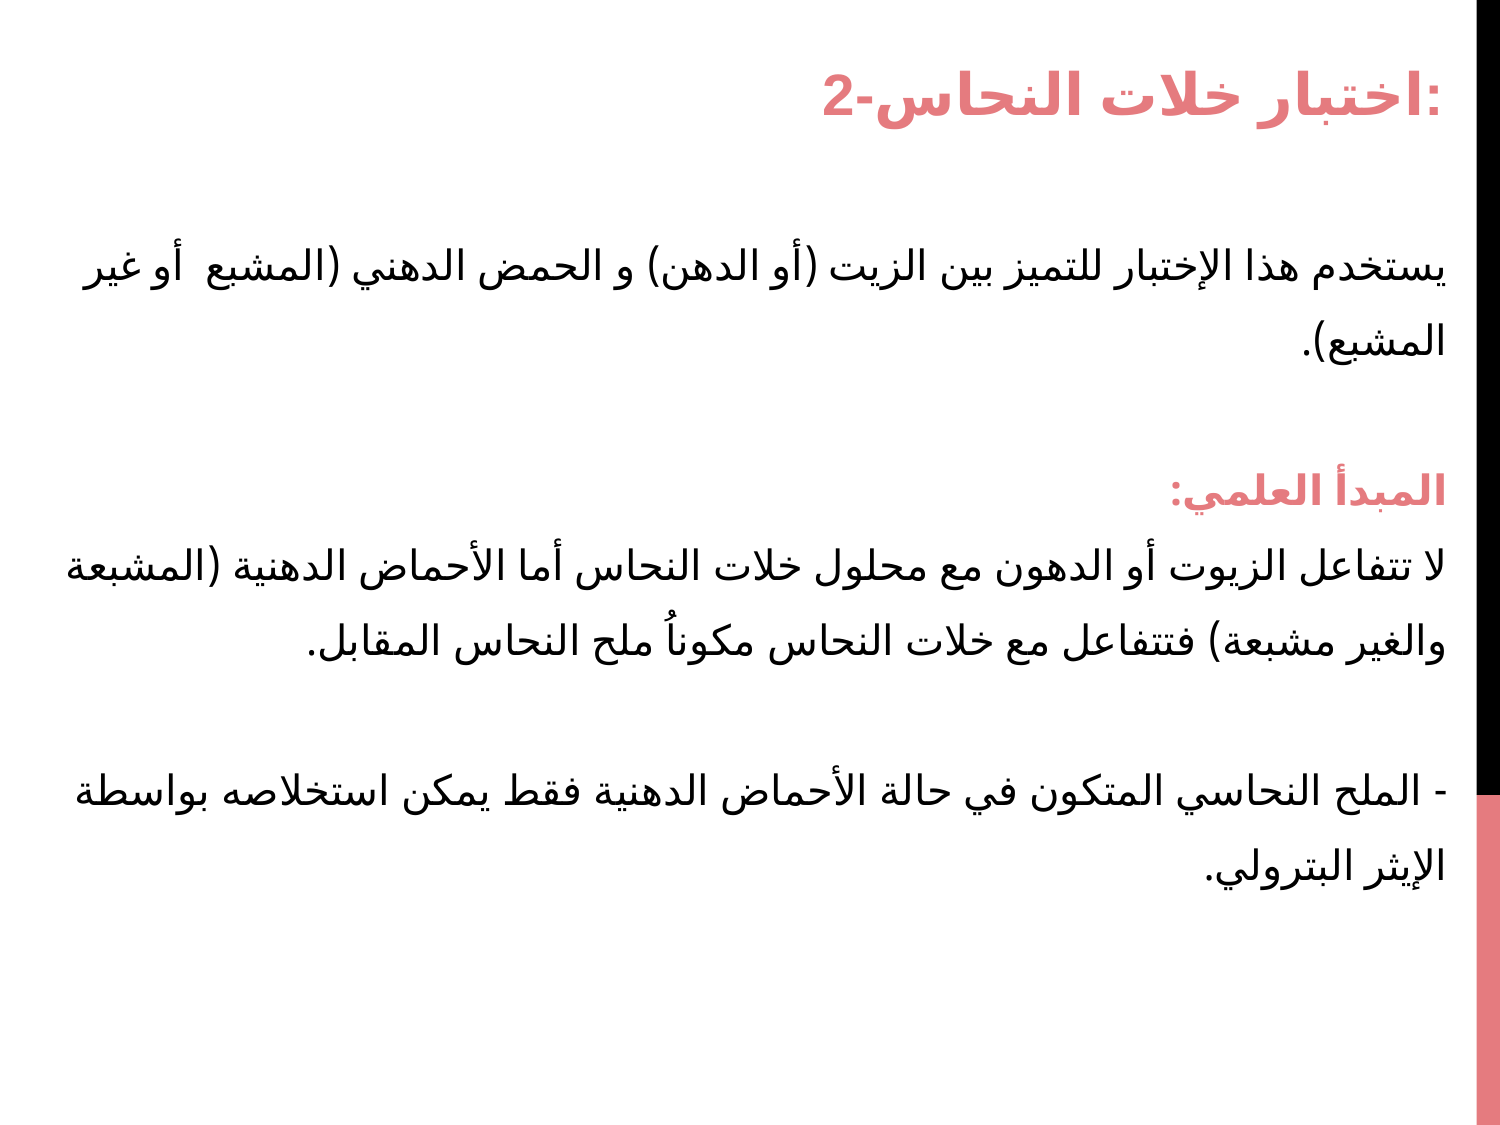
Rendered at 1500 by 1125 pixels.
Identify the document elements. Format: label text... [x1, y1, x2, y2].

text_box 2-اختبار خلات النحاس: [724, 49, 1475, 205]
text_box يستخدم هذا الإختبار للتميز بين الزيت (أو الدهن) و الحمض الدهني (المشبع أو غير المشبع). المبدأ العلمي: لا تتفاعل الزيوت أو الدهون مع محلول خلات النحاس أما الأحماض الدهنية (المشبعة والغير مشبعة) فتتفاعل مع خلات النحاس مكوناُ ملح النحاس المقابل. - الملح النحاسي المتكون في حالة الأحماض الدهنية فقط يمكن استخلاصه بواسطة الإيثر البترولي. [37, 206, 1463, 972]
